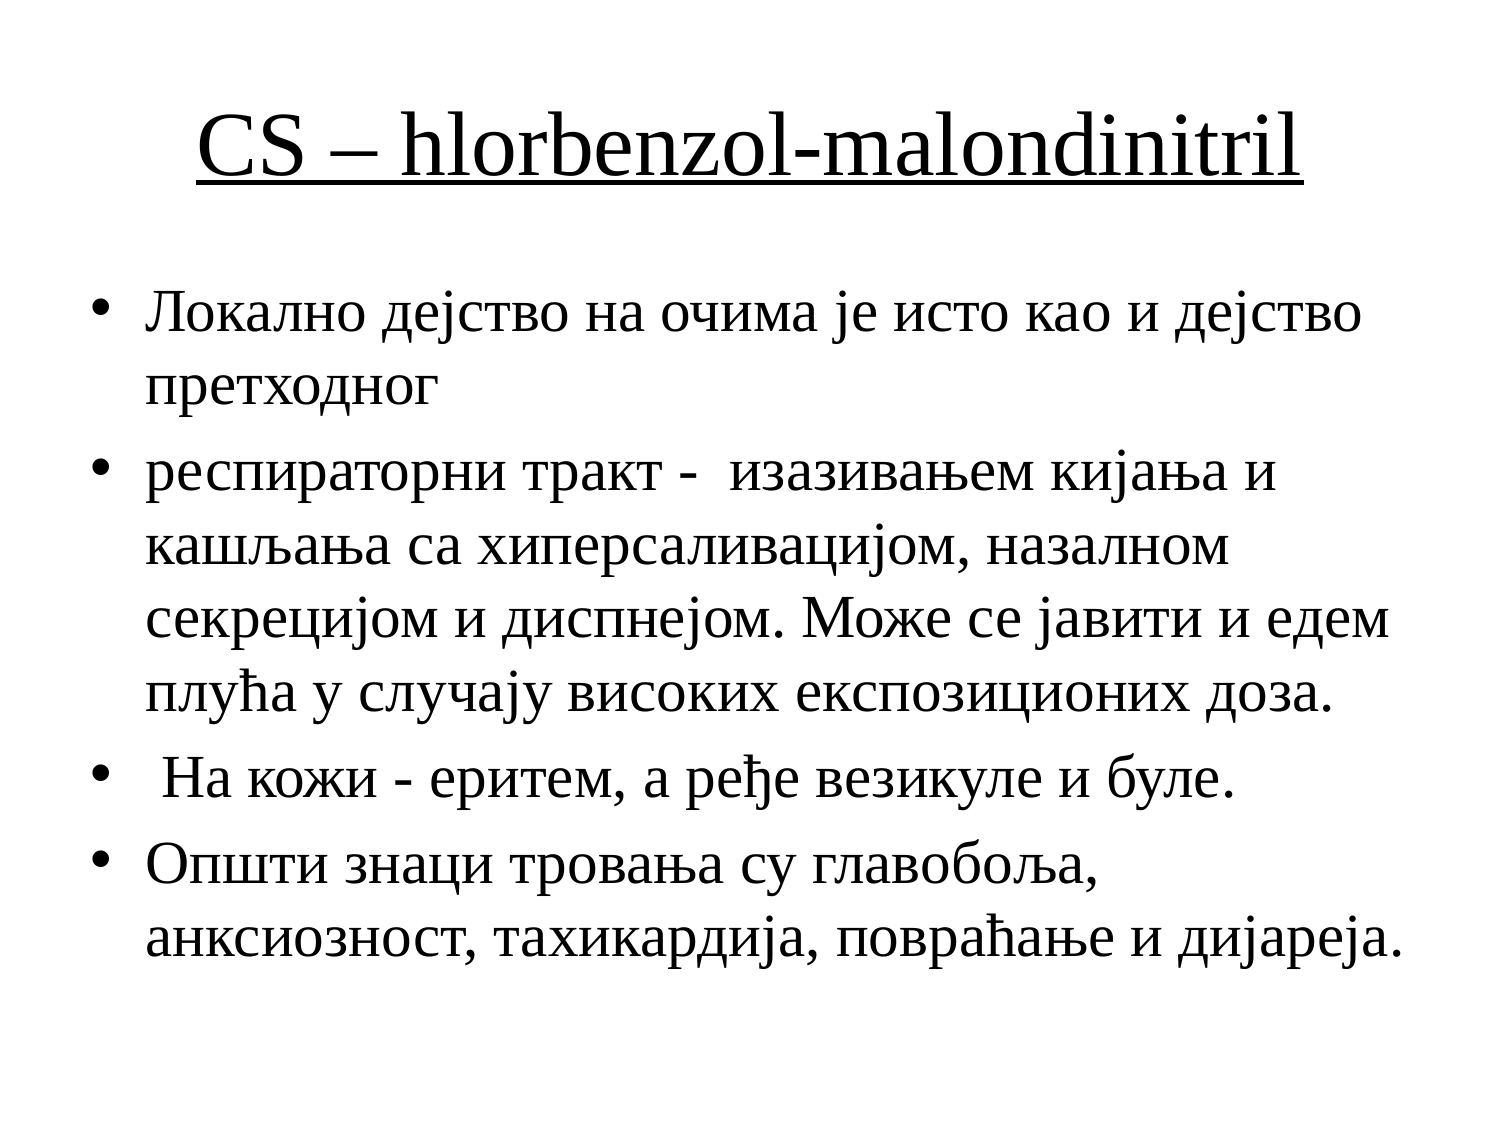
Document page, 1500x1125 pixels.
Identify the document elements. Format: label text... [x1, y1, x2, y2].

title CS – hlorbenzol-malondinitril [75, 45, 1425, 233]
list Локално дејство на очима је исто као и дејство претходног респираторни тракт - изазивањем кијања и кашљања са хиперсаливацијом, назалном секрецијом и диспнејом. Може се јавити и едем плућа у случају високих експозиционих доза. На кожи - еритем, а ређе везикуле и буле. Општи знаци тровања су главобоља, анксиозност, тахикардија, повраћање и дијареја. [75, 262, 1425, 1005]
